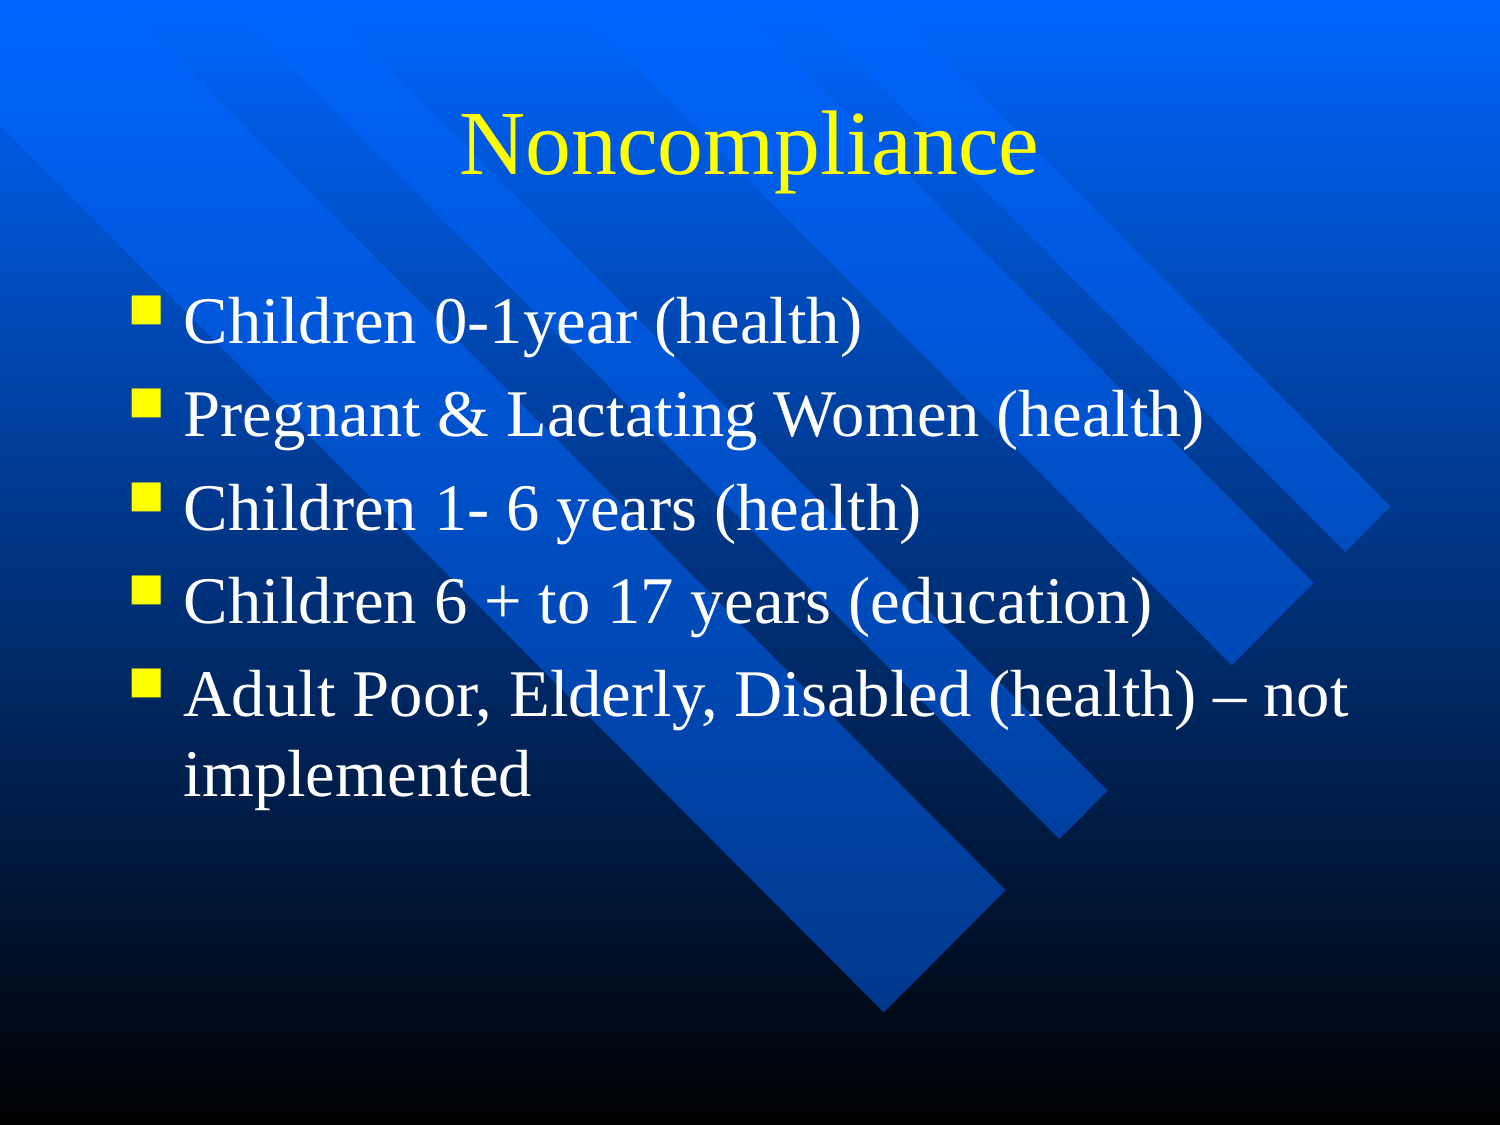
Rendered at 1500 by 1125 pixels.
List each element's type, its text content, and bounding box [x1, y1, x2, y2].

title Noncompliance [112, 37, 1388, 238]
list Children 0-1year (health) Pregnant & Lactating Women (health) Children 1- 6 years (health) Children 6 + to 17 years (education) Adult Poor, Elderly, Disabled (health) – not implemented [111, 268, 1388, 1001]
